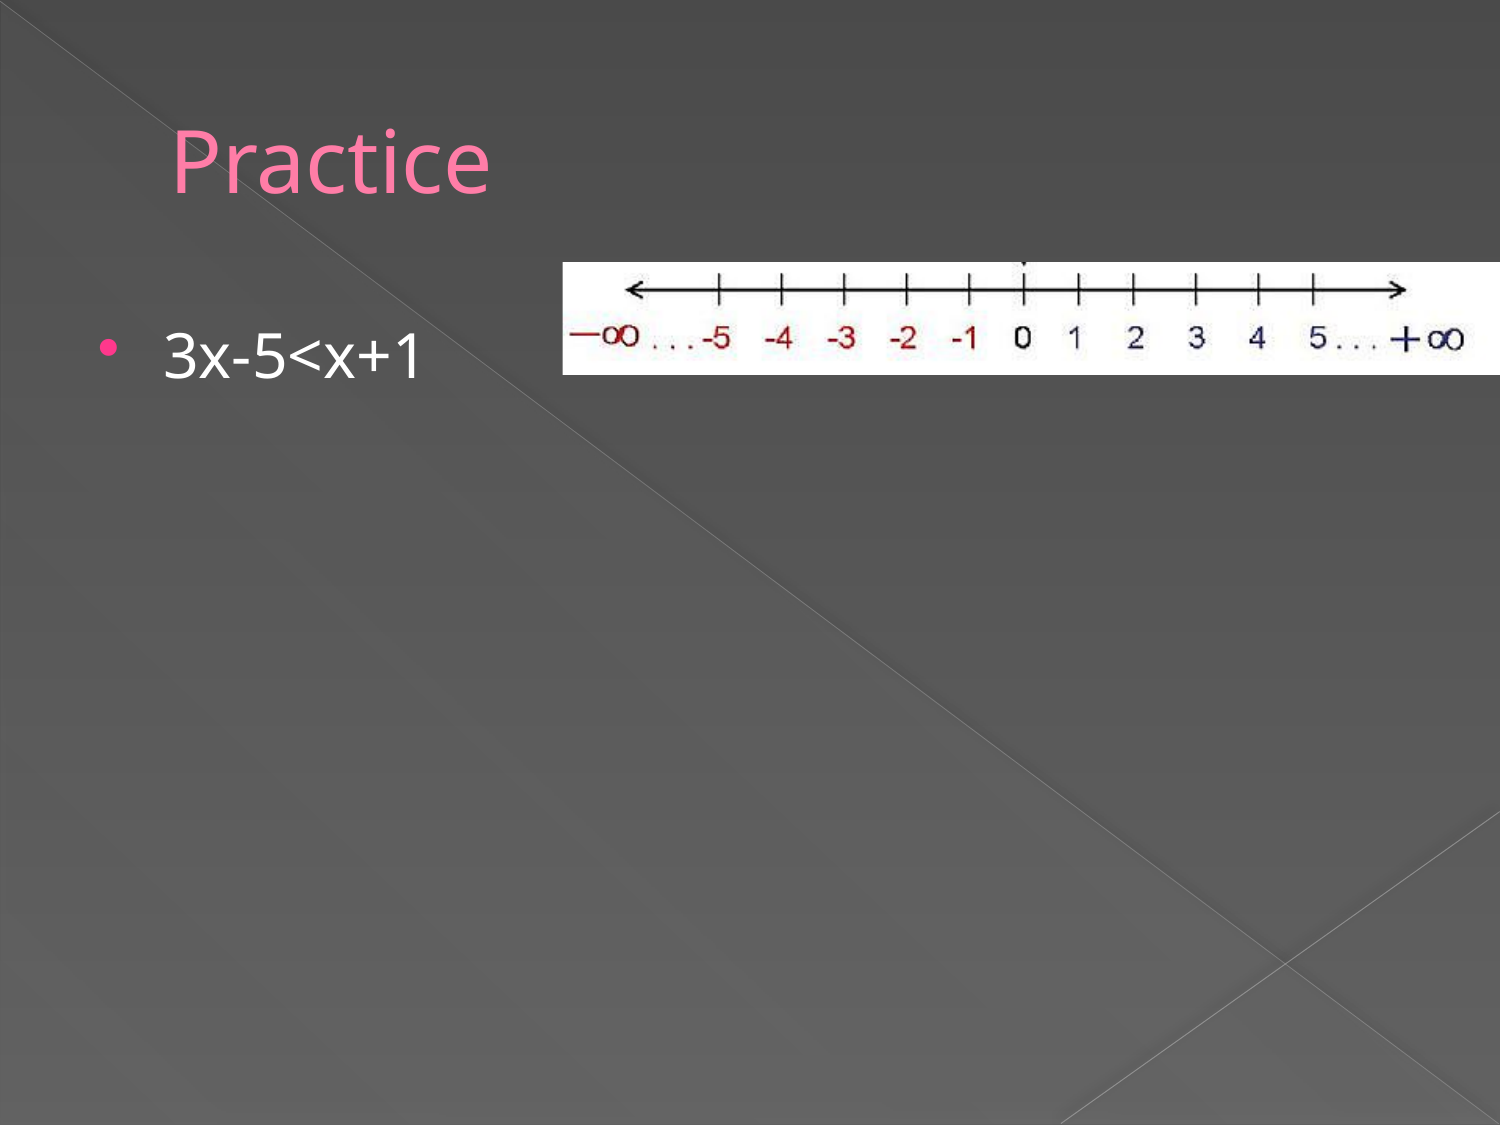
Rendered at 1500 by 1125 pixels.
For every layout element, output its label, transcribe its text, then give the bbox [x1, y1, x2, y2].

title Practice [75, 43, 1425, 274]
picture [562, 262, 1500, 376]
list 3x-5<x+1 [75, 308, 1425, 1059]
